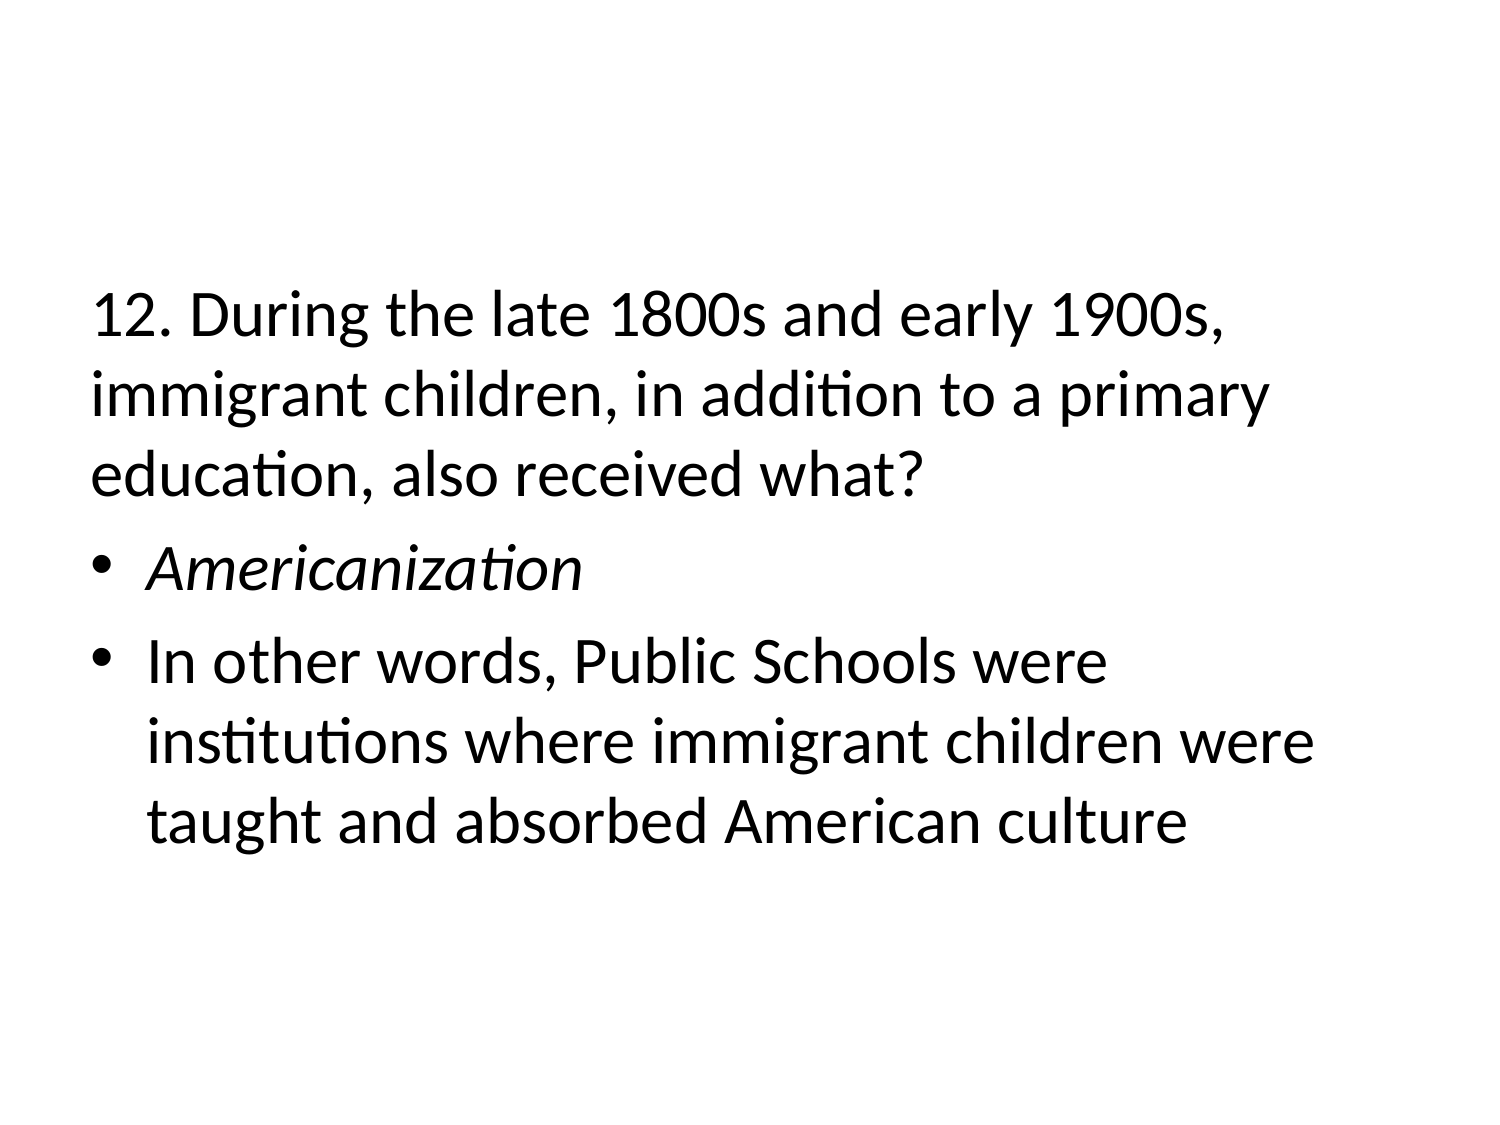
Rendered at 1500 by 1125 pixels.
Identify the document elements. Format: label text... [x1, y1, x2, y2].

list 12. During the late 1800s and early 1900s, immigrant children, in addition to a primary education, also received what? Americanization In other words, Public Schools were institutions where immigrant children were taught and absorbed American culture [75, 262, 1425, 1005]
